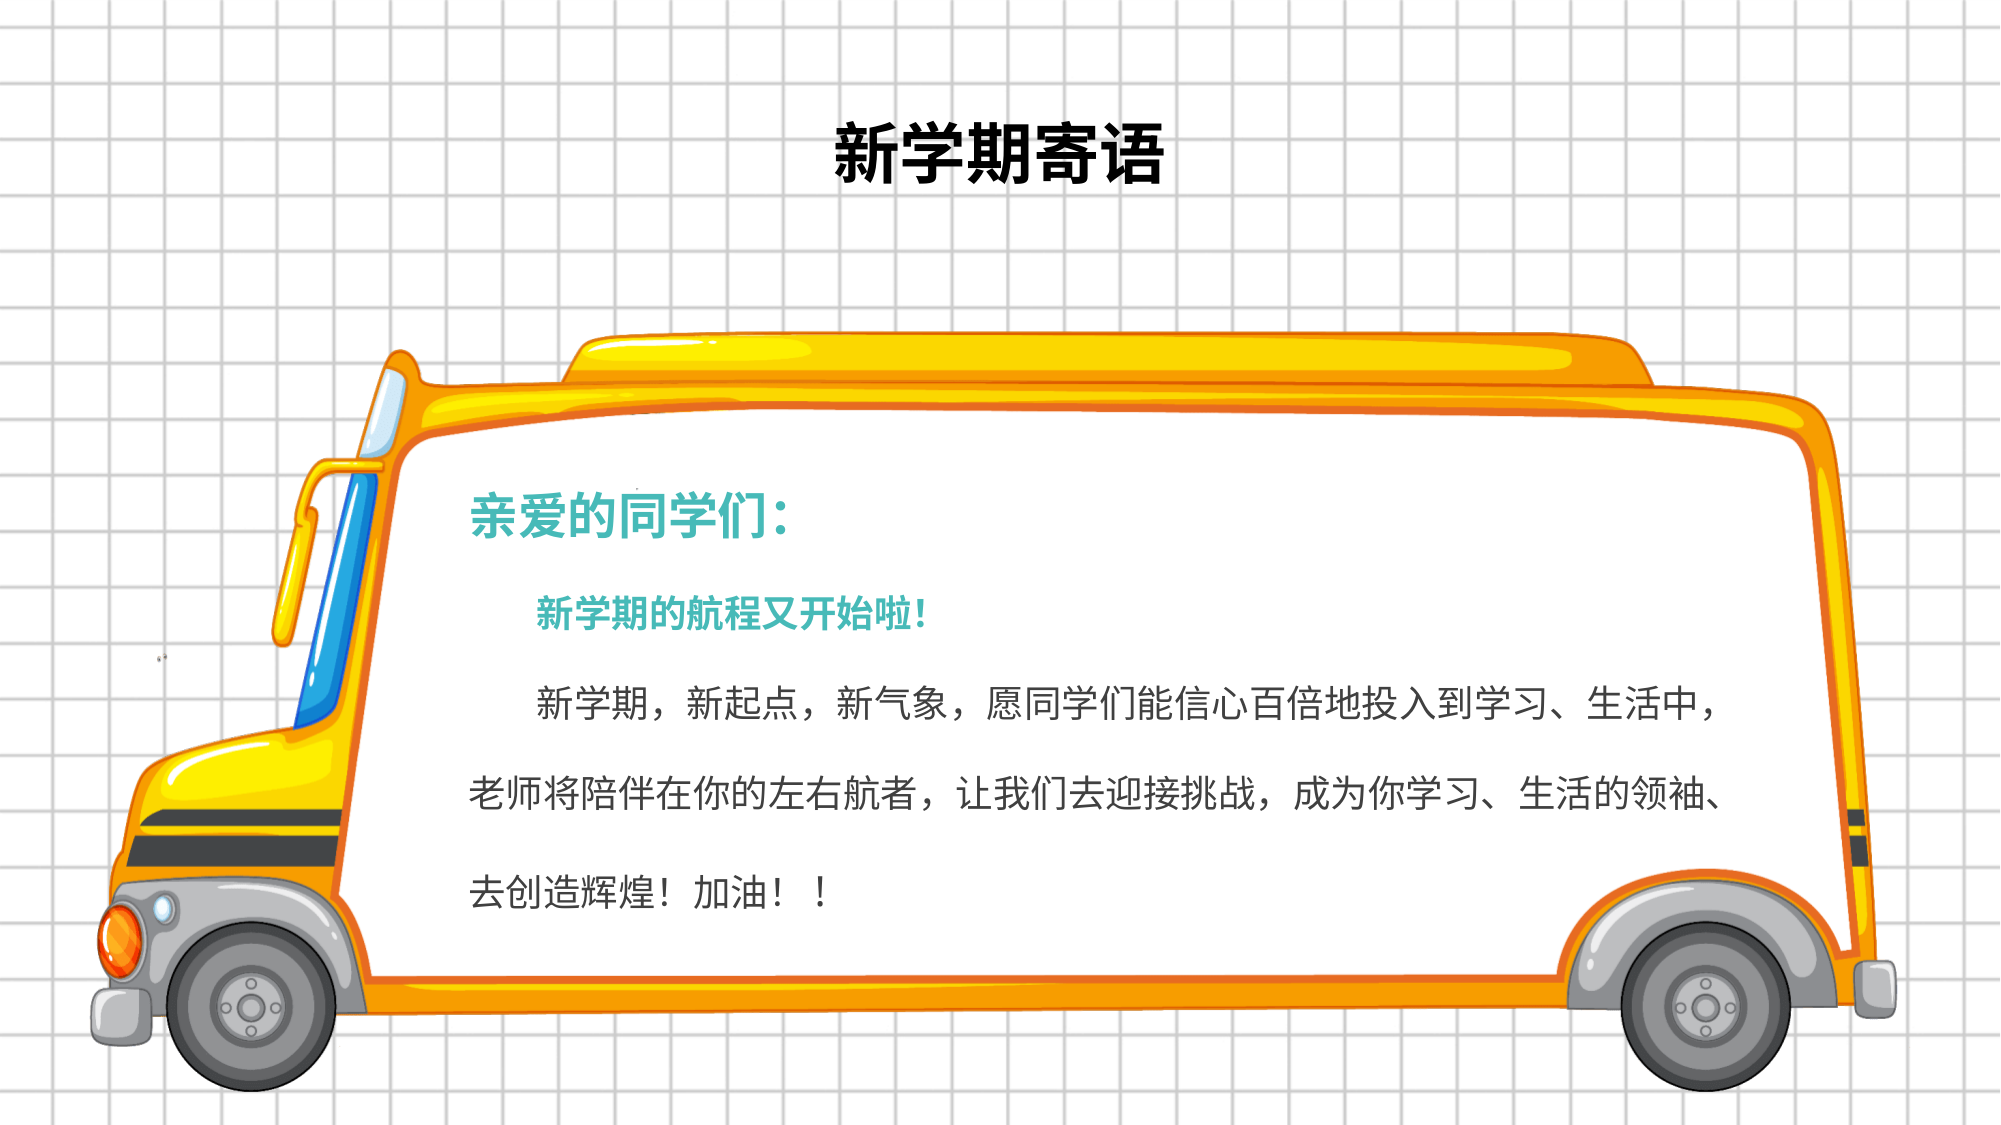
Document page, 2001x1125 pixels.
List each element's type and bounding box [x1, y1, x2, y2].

picture [0, 0, 2001, 1125]
text_box [595, 104, 1405, 252]
